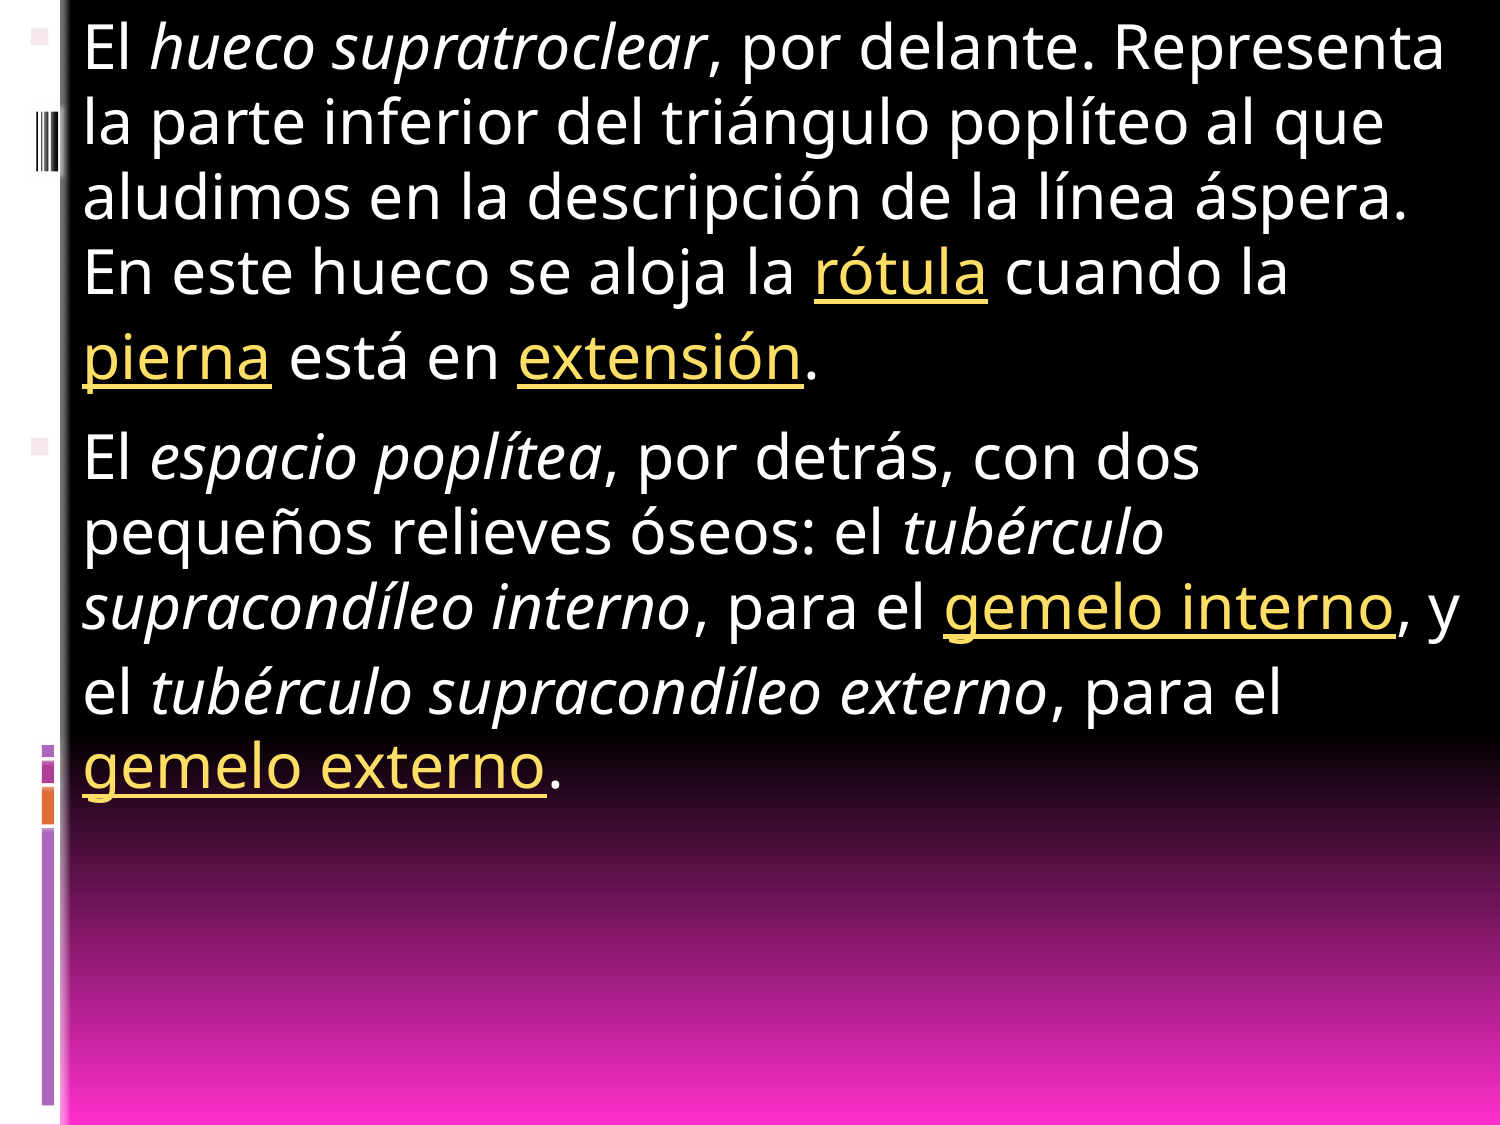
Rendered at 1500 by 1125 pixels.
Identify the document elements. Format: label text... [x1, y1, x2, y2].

list El hueco supratroclear, por delante. Representa la parte inferior del triángulo poplíteo al que aludimos en la descripción de la línea áspera. En este hueco se aloja la rótula cuando la pierna está en extensión. El espacio poplítea, por detrás, con dos pequeños relieves óseos: el tubérculo supracondíleo interno, para el gemelo interno, y el tubérculo supracondíleo externo, para el gemelo externo. [0, 0, 1500, 1125]
